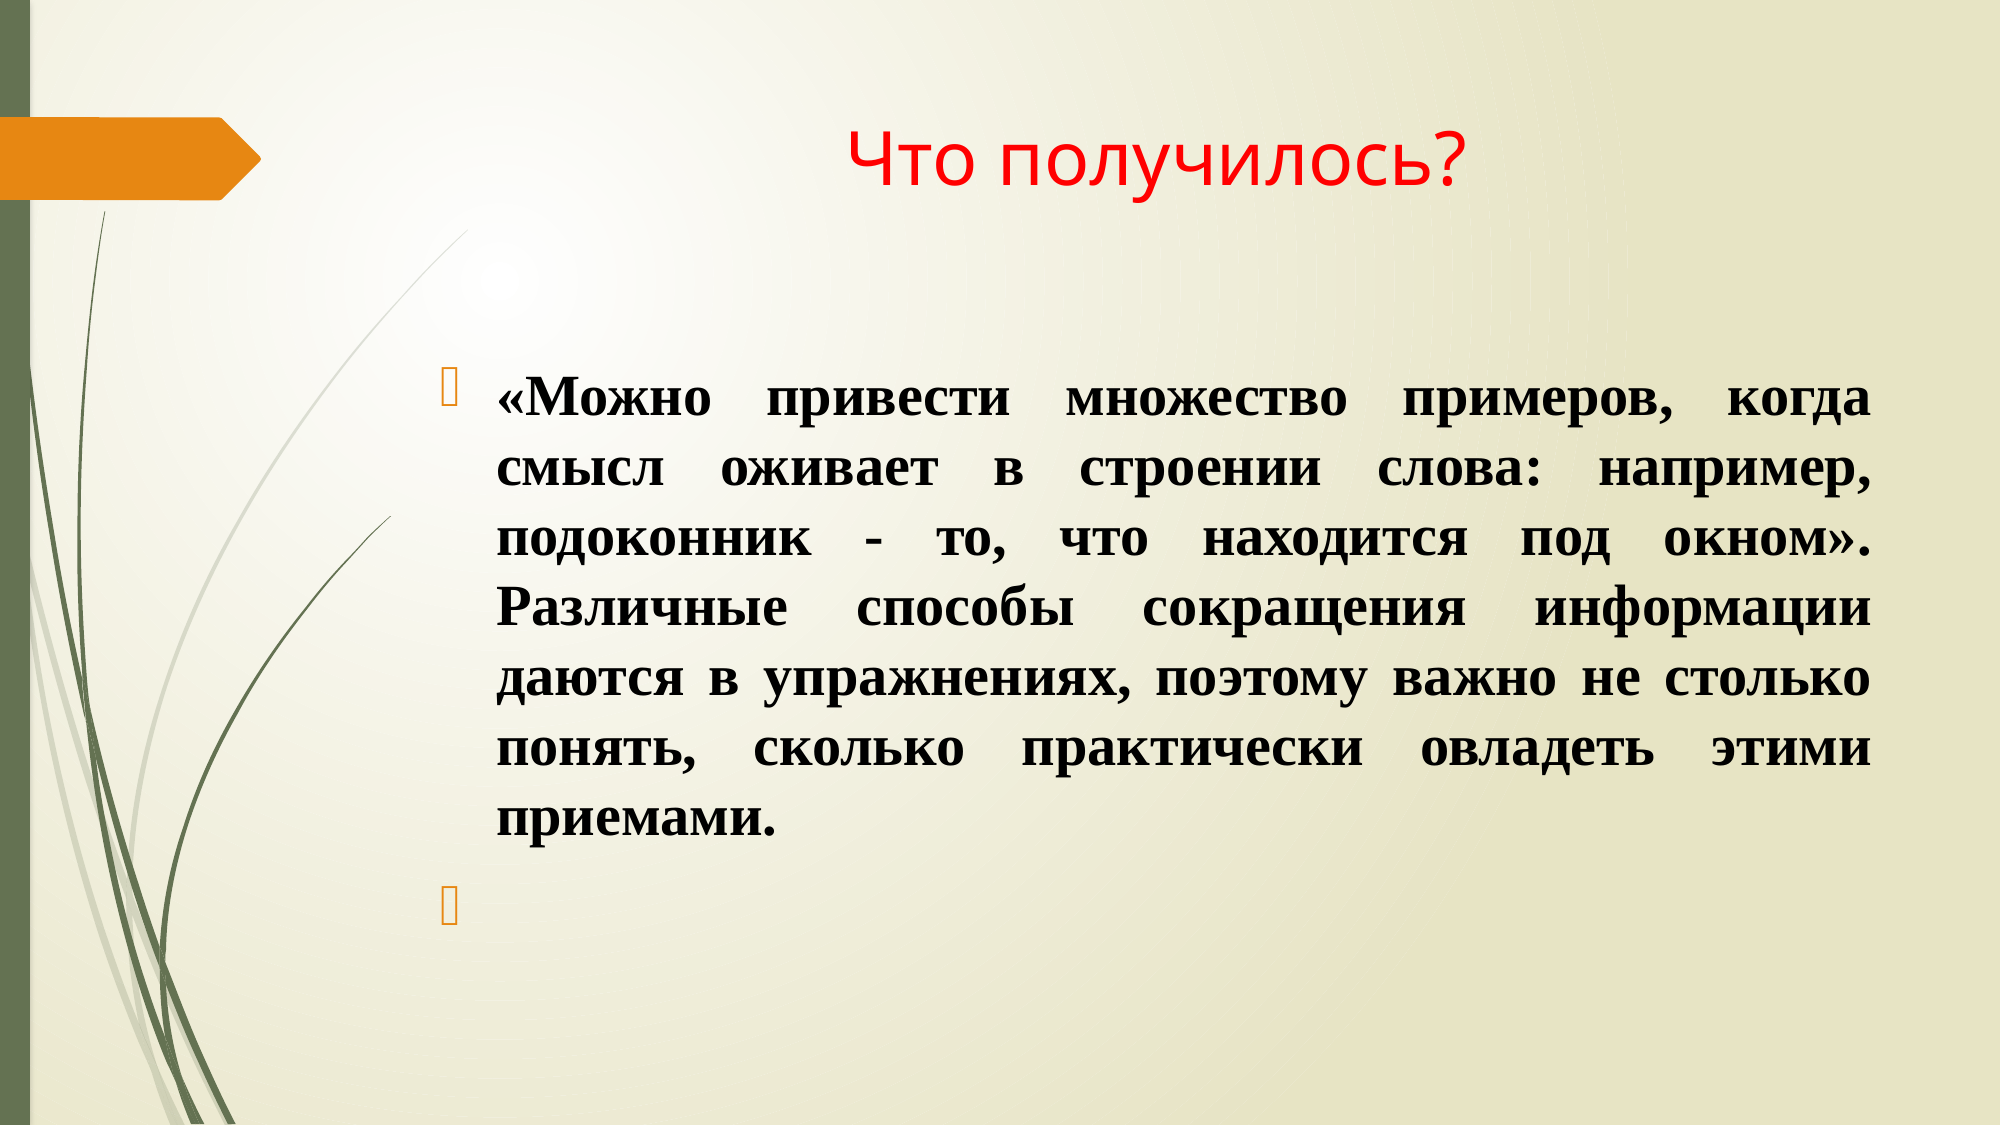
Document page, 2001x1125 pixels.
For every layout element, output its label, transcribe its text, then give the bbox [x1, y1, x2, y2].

title Что получилось? [425, 102, 1888, 313]
list «Можно привести множество примеров, когда смысл оживает в строении слова: например, подоконник - то, что находится под окном». Различные способы сокращения информации даются в упражнениях, поэтому важно не столько понять, сколько практически овладеть этими приемами. [424, 350, 1888, 970]
